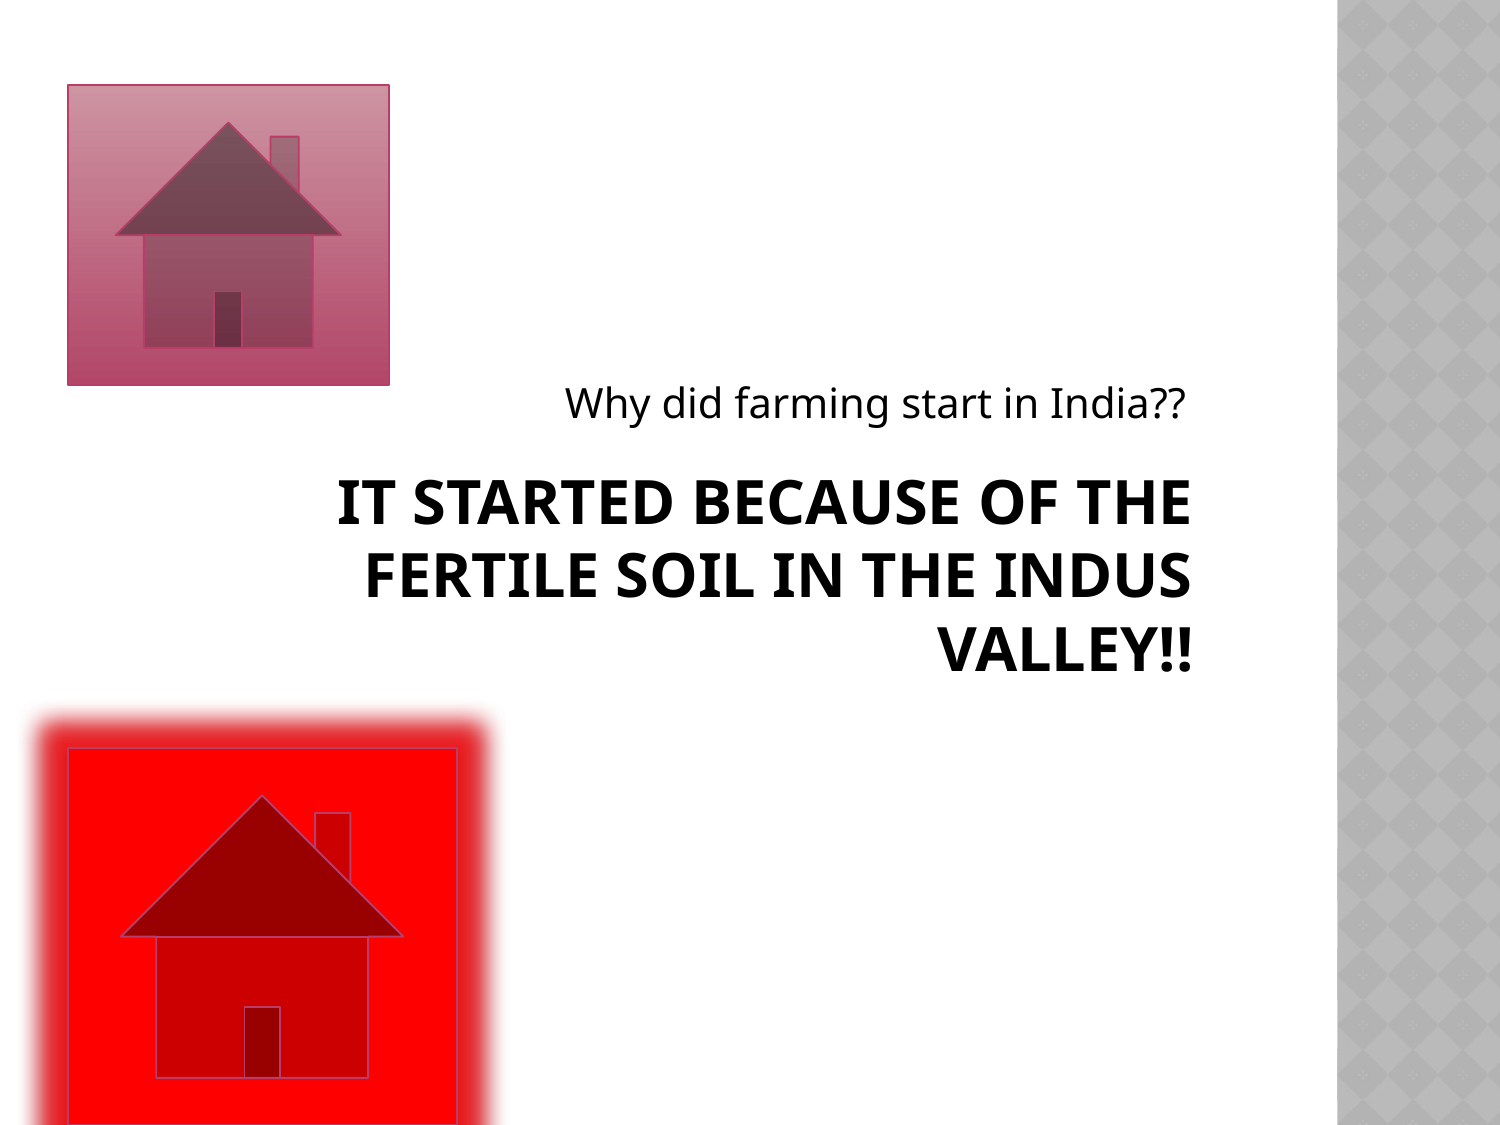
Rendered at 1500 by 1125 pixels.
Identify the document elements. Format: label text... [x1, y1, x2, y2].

text_box [67, 84, 390, 386]
title It started because of the fertile soil in the indus valley!! [174, 462, 1202, 687]
list Why did farming start in India?? [174, 312, 1202, 435]
text_box [67, 747, 458, 1125]
